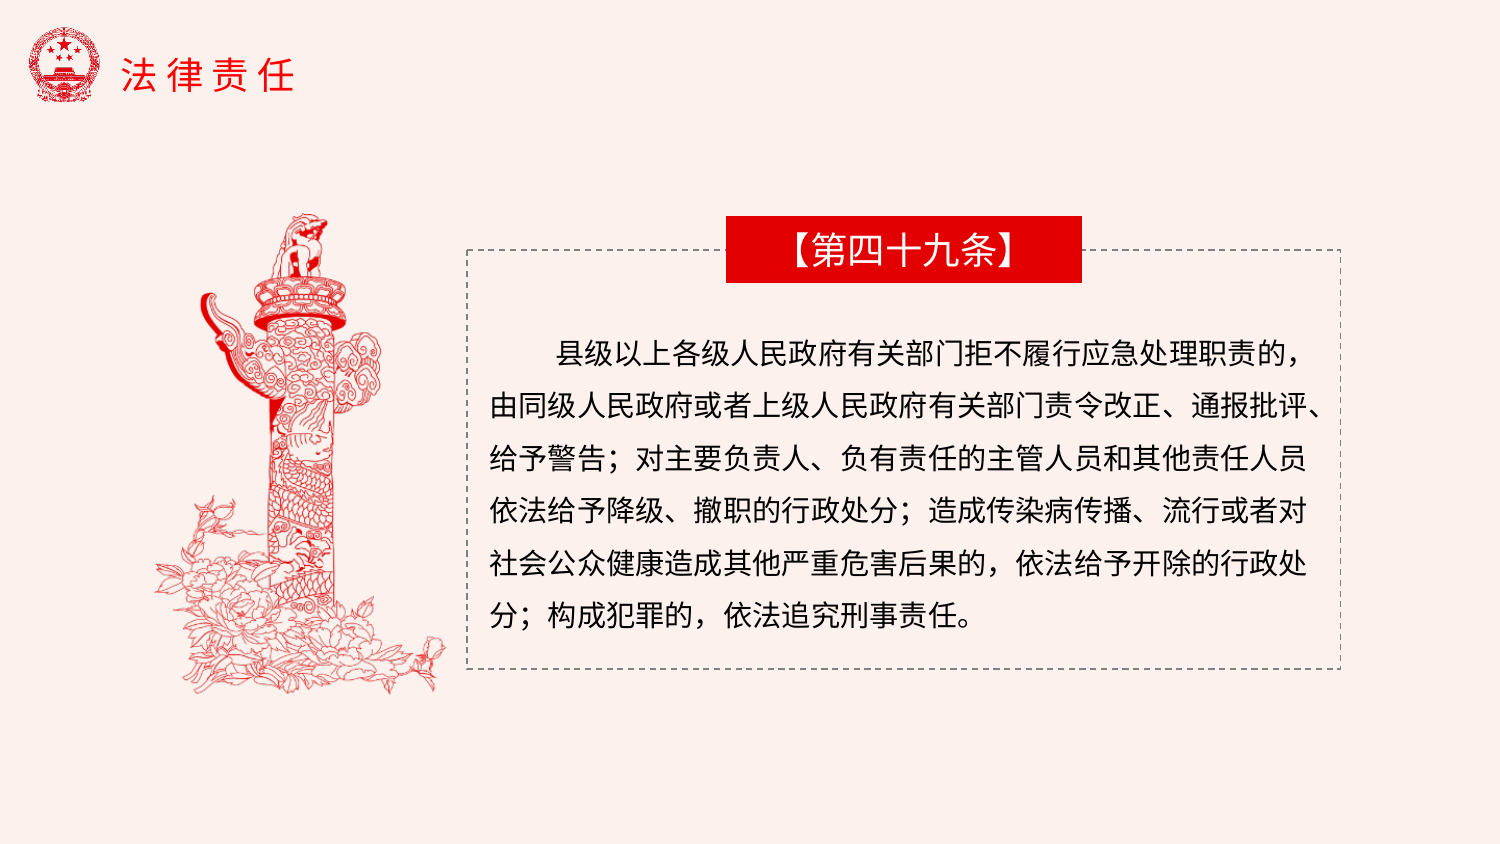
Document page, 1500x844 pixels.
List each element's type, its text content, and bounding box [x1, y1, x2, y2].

picture [25, 24, 105, 108]
text_box 县级以上各级人民政府有关部门拒不履行应急处理职责的，由同级人民政府或者上级人民政府有关部门责令改正、通报批评、给予警告；对主要负责人、负有责任的主管人员和其他责任人员依法给予降级、撤职的行政处分；造成传染病传播、流行或者对社会公众健康造成其他严重危害后果的，依法给予开除的行政处分；构成犯罪的，依法追究刑事责任。 [478, 312, 1330, 639]
picture [154, 213, 453, 702]
text_box 【第四十九条】 [725, 216, 1082, 283]
text_box [466, 249, 1342, 670]
